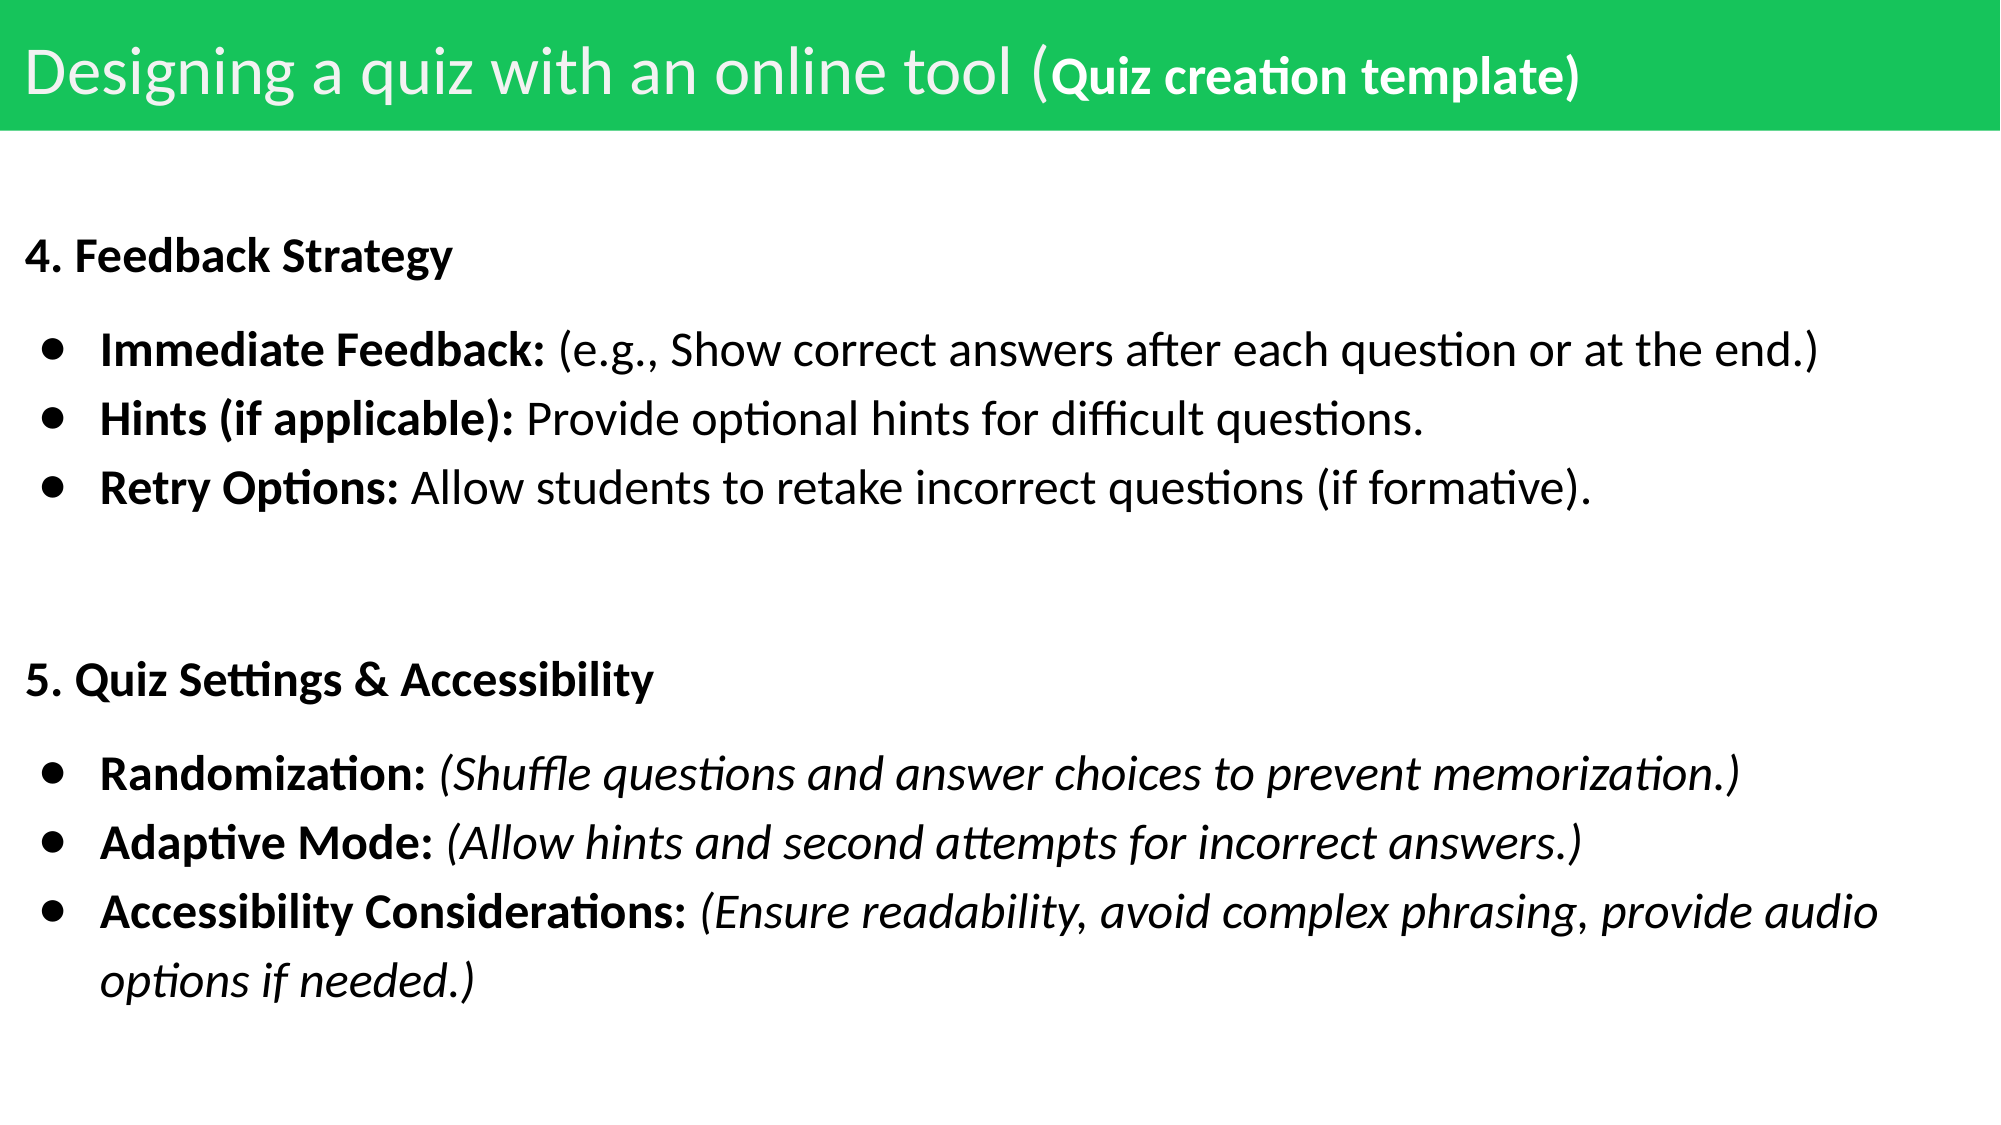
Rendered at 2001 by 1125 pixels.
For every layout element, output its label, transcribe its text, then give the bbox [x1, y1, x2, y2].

title Designing a quiz with an online tool (Quiz creation template) [16, 13, 1976, 131]
text_box 4. Feedback Strategy Immediate Feedback: (e.g., Show correct answers after each question or at the end.) Hints (if applicable): Provide optional hints for difficult questions. Retry Options: Allow students to retake incorrect questions (if formative). 5. Quiz Settings & Accessibility Randomization: (Shuffle questions and answer choices to prevent memorization.) Adaptive Mode: (Allow hints and second attempts for incorrect answers.) Accessibility Considerations: (Ensure readability, avoid complex phrasing, provide audio options if needed.) [9, 198, 1921, 1092]
